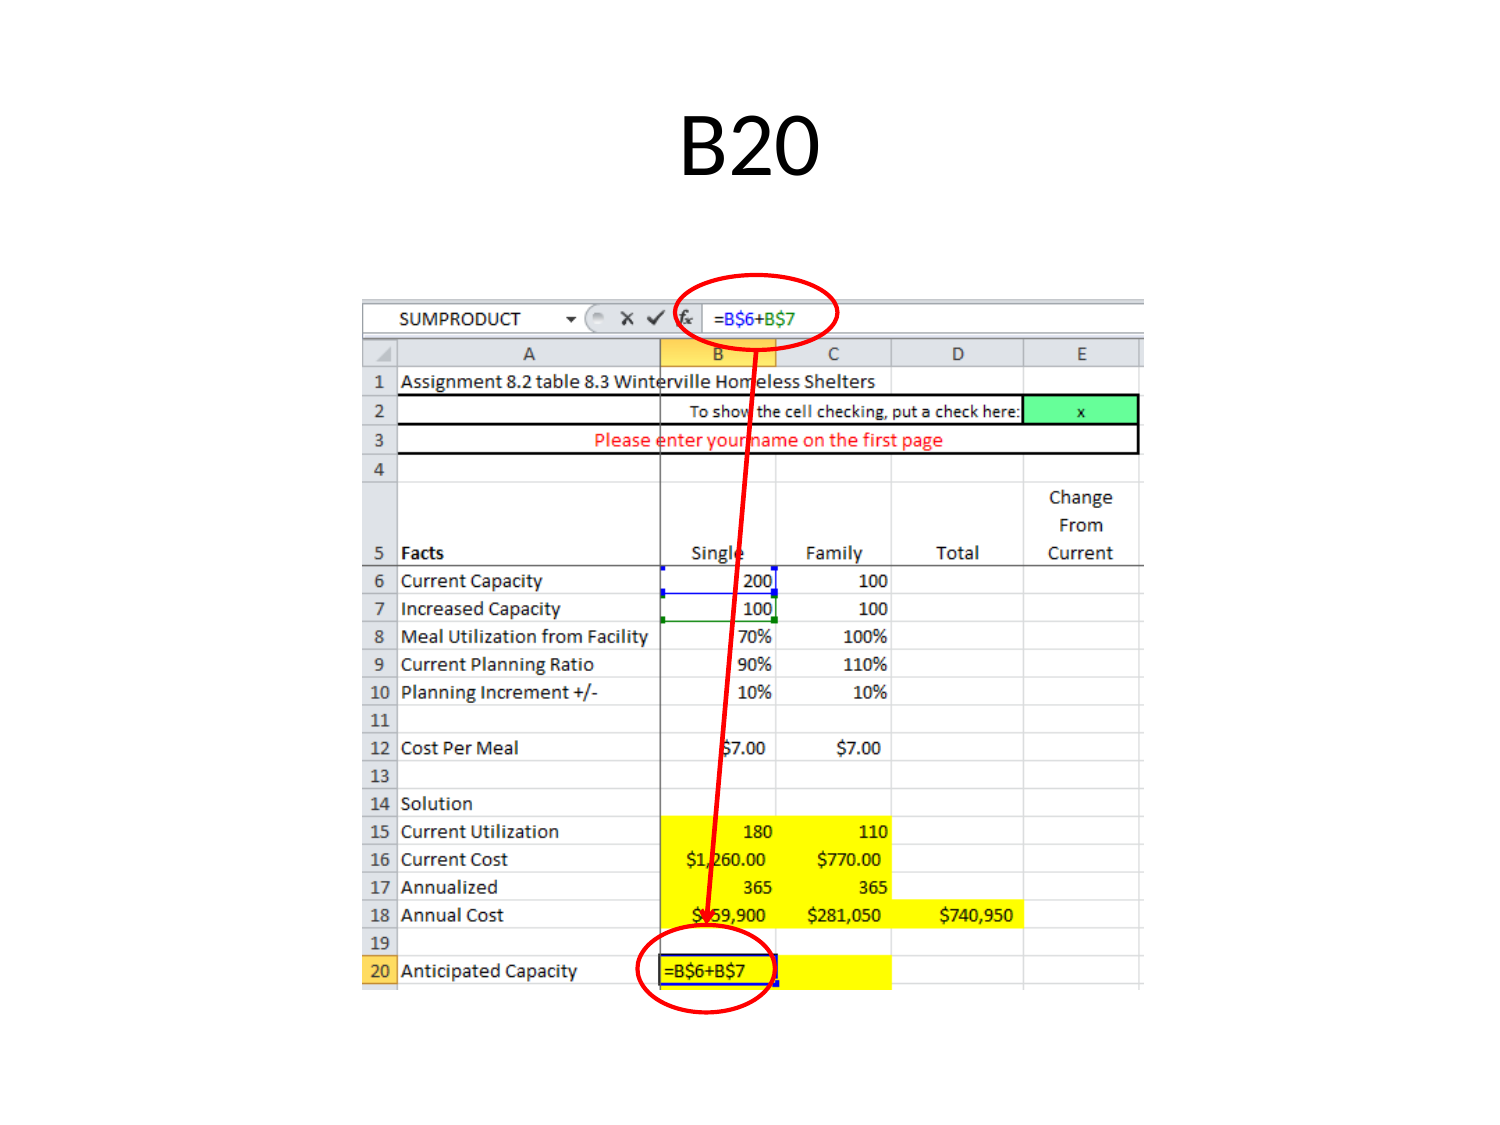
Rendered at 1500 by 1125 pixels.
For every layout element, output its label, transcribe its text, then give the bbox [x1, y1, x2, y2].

title B20 [75, 45, 1425, 233]
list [362, 299, 1145, 990]
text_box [705, 349, 757, 926]
text_box [678, 272, 834, 298]
text_box [652, 999, 760, 1015]
